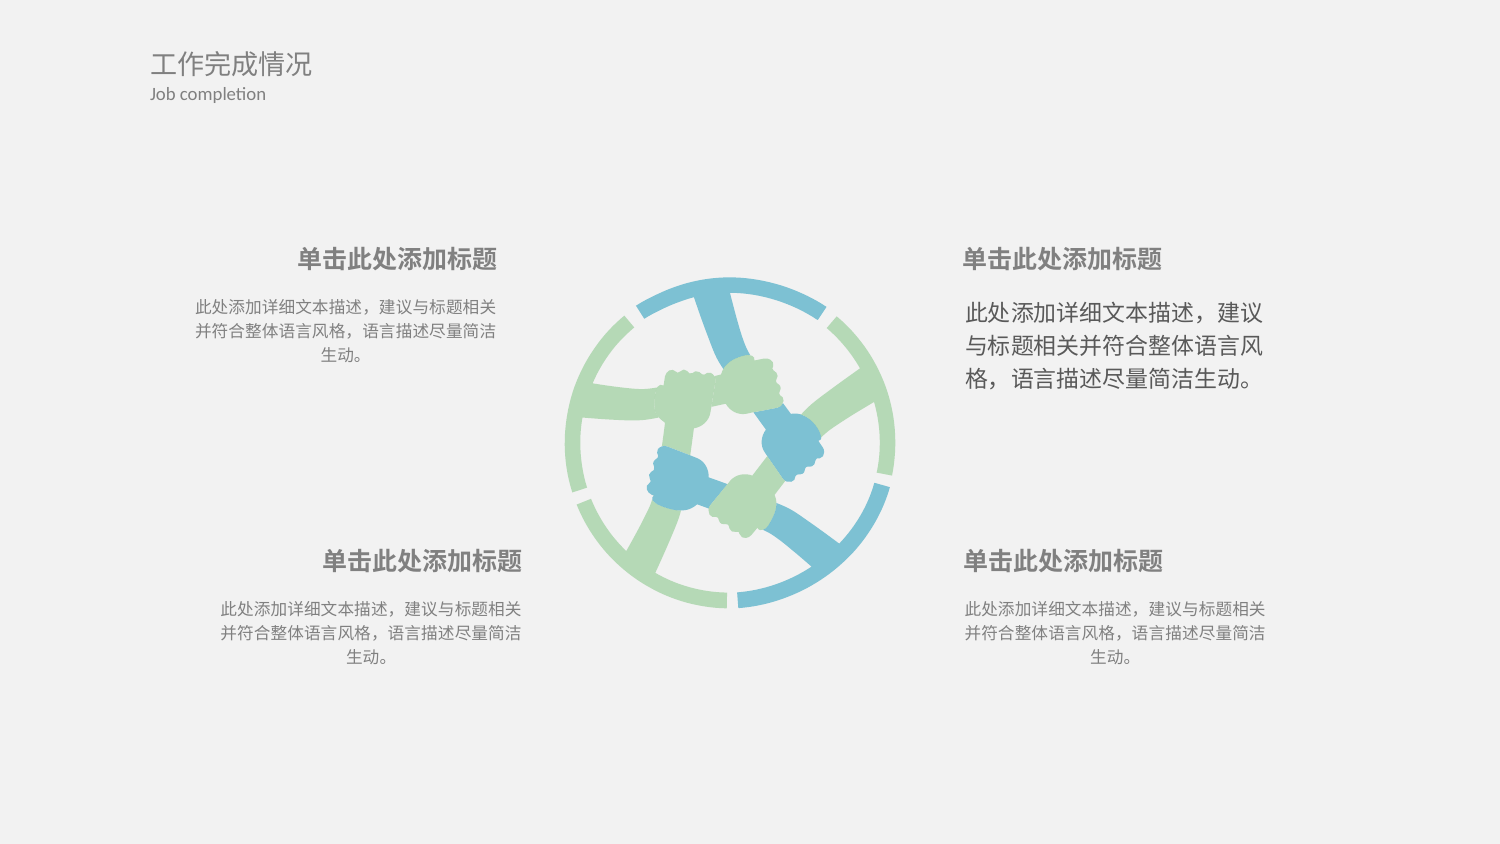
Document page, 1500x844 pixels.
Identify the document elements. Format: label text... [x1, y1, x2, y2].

text_box [737, 482, 890, 609]
text_box [708, 456, 786, 538]
text_box [572, 244, 758, 391]
text_box 单击此处添加标题 此处添加详细文本描述，建议与标题相关并符合整体语言风格，语言描述尽量简洁生动。 [951, 248, 1278, 369]
text_box [691, 405, 766, 483]
text_box [753, 403, 825, 482]
text_box [534, 418, 681, 602]
text_box [731, 283, 929, 542]
text_box [712, 354, 784, 415]
text_box [801, 316, 896, 476]
text_box [654, 369, 716, 455]
text_box 单击此处添加标题 此处添加详细文本描述，建议与标题相关并符合整体语言风格，语言描述尽量简洁生动。 [183, 248, 509, 369]
text_box [656, 494, 889, 642]
text_box 单击此处添加标题 此处添加详细文本描述，建议与标题相关并符合整体语言风格，语言描述尽量简洁生动。 [208, 550, 534, 671]
text_box [635, 277, 827, 369]
text_box 单击此处添加标题 此处添加详细文本描述，建议与标题相关并符合整体语言风格，语言描述尽量简洁生动。 [952, 550, 1278, 671]
text_box [564, 315, 658, 493]
text_box [646, 445, 727, 511]
text_box [576, 498, 728, 609]
